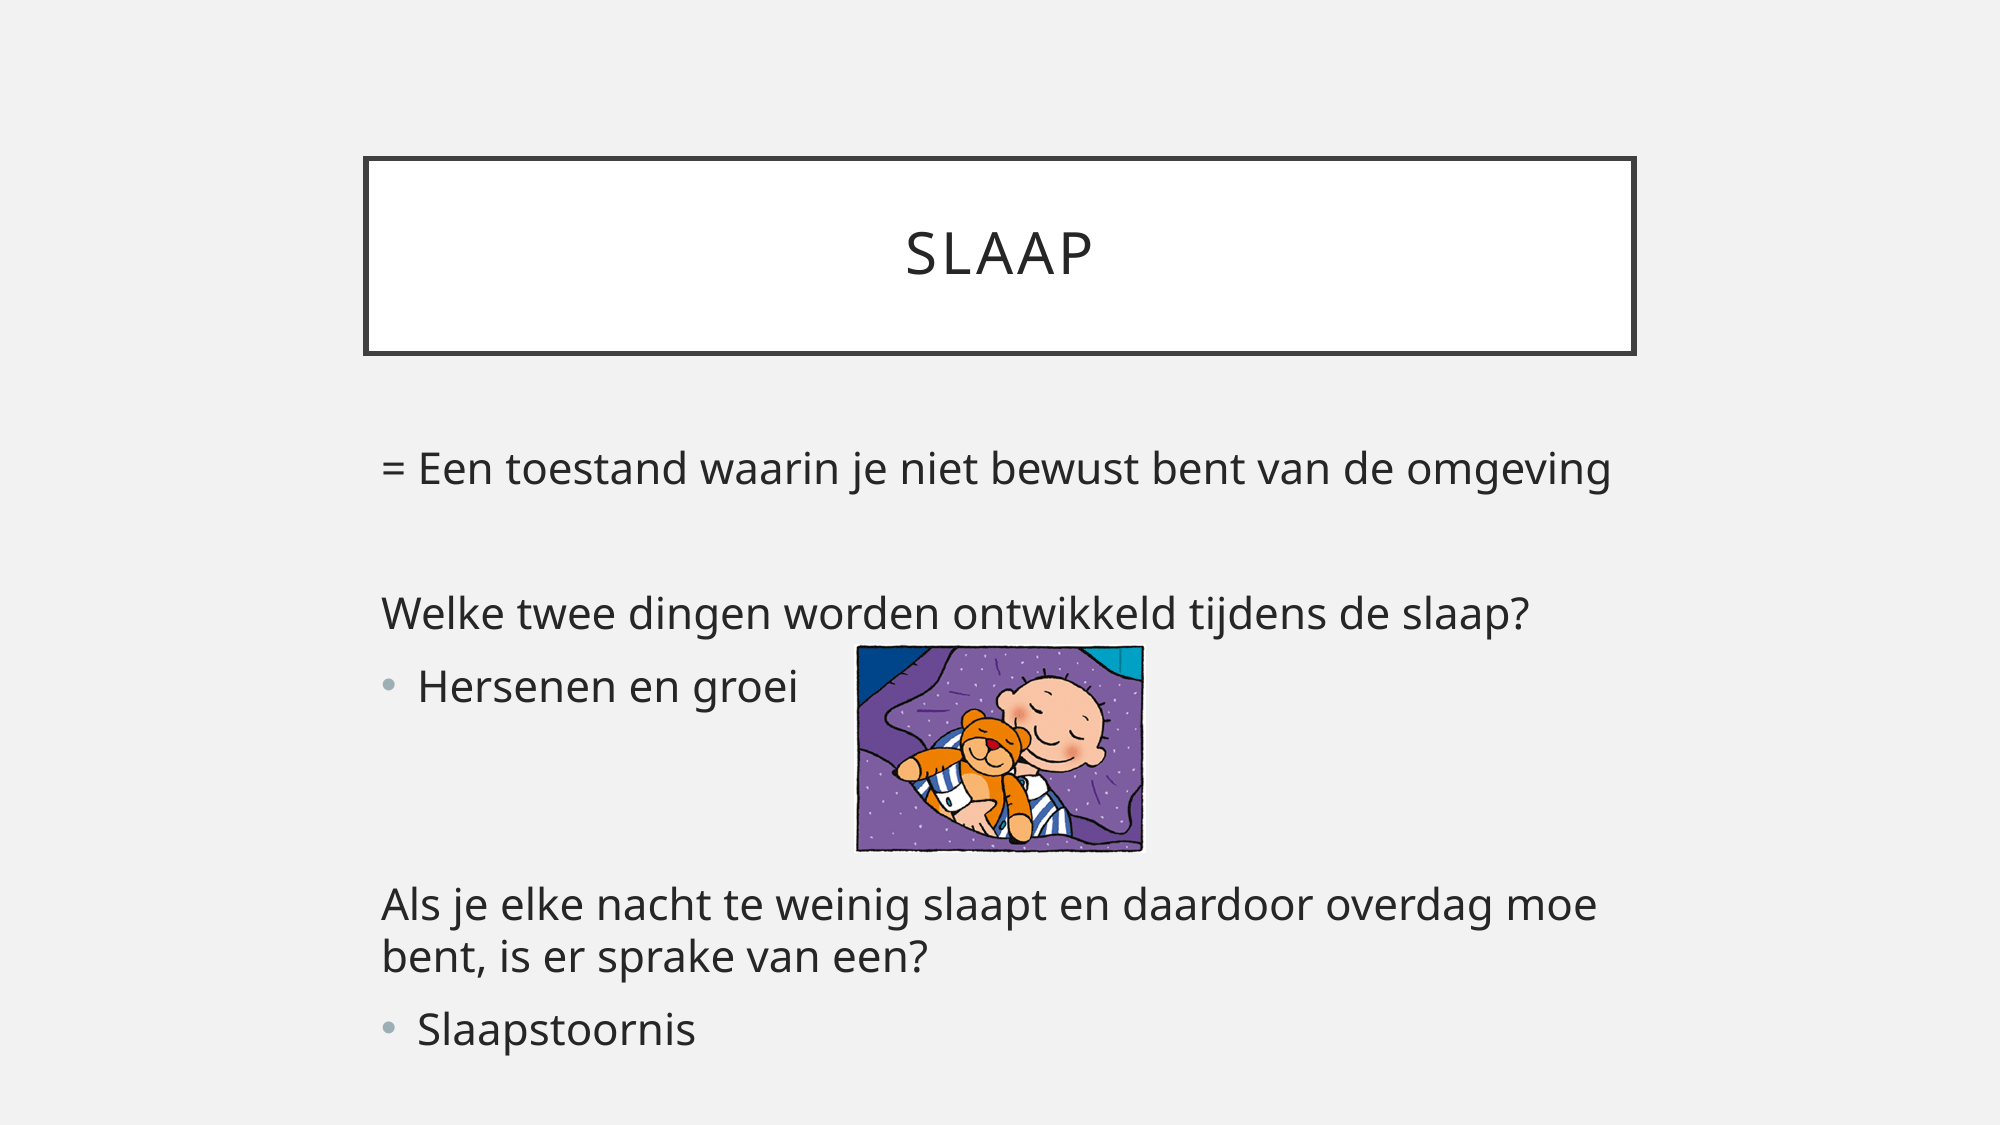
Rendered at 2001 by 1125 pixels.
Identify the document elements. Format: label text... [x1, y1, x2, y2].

title slaap [363, 156, 1637, 356]
picture [854, 644, 1146, 853]
list = Een toestand waarin je niet bewust bent van de omgeving Welke twee dingen worden ontwikkeld tijdens de slaap? Hersenen en groei Als je elke nacht te weinig slaapt en daardoor overdag moe bent, is er sprake van een? Slaapstoornis [366, 432, 1634, 1087]
